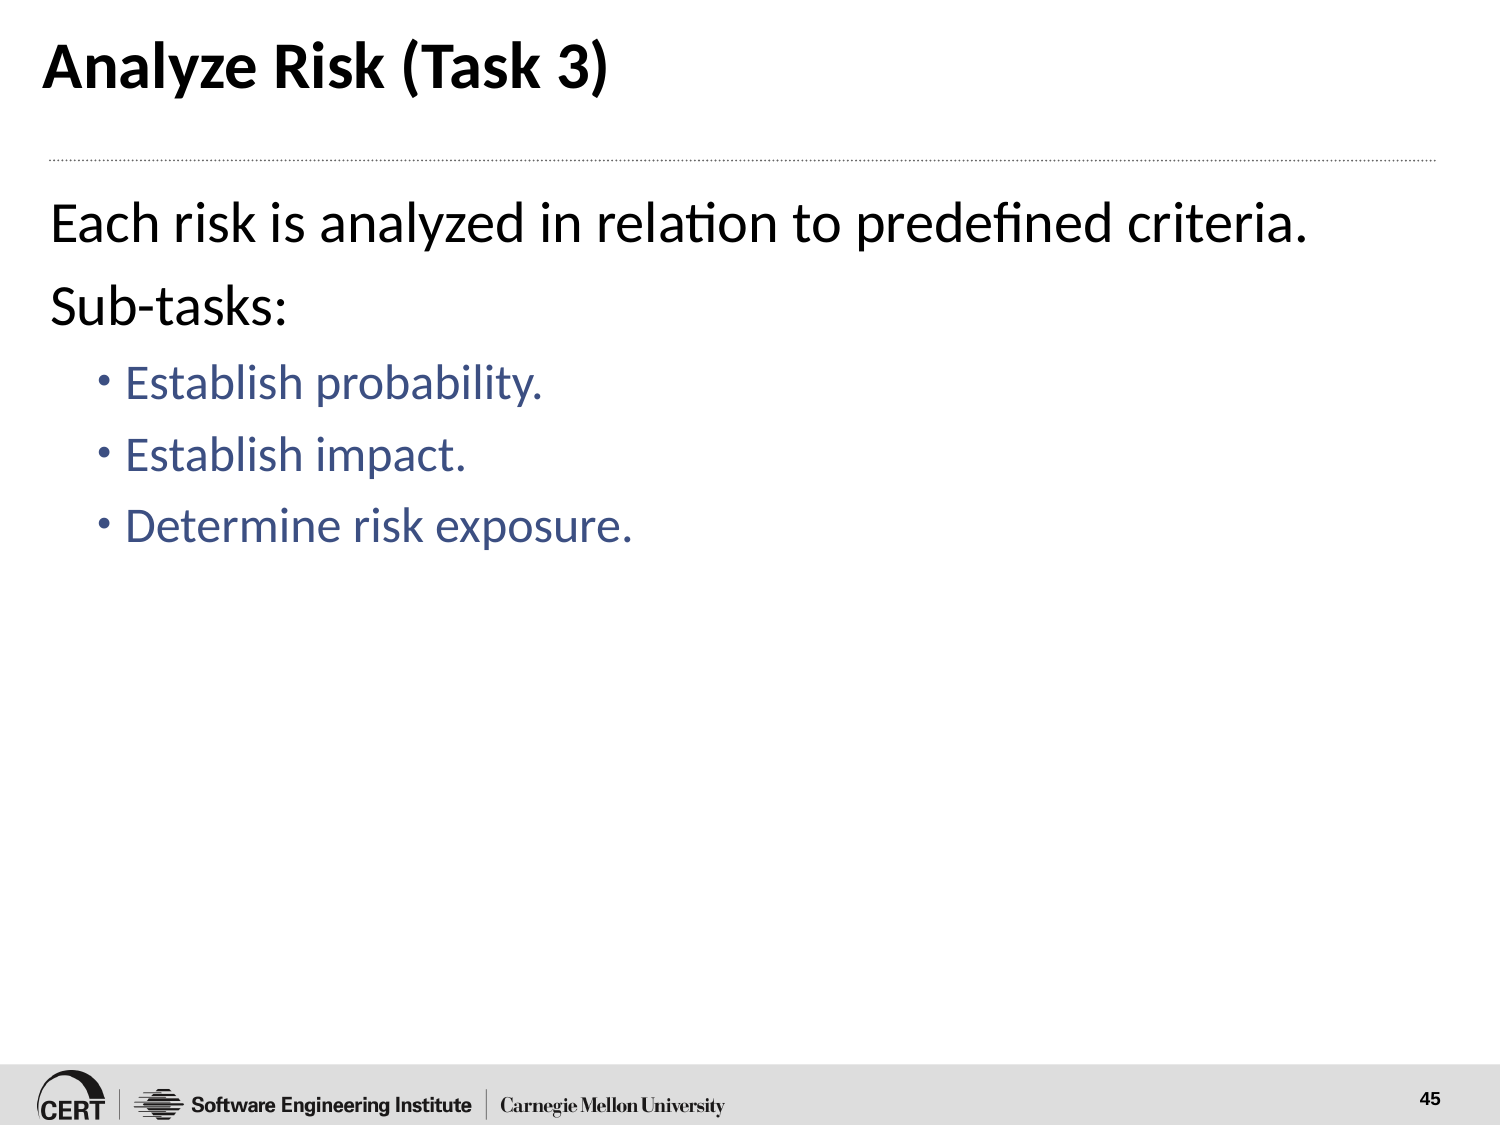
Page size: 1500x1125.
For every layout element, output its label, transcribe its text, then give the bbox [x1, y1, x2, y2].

list Each risk is analyzed in relation to predefined criteria. Sub-tasks: Establish probability. Establish impact. Determine risk exposure. [49, 187, 1438, 1001]
title Analyze Risk (Task 3) [42, 37, 1434, 155]
picture [37, 1069, 725, 1122]
